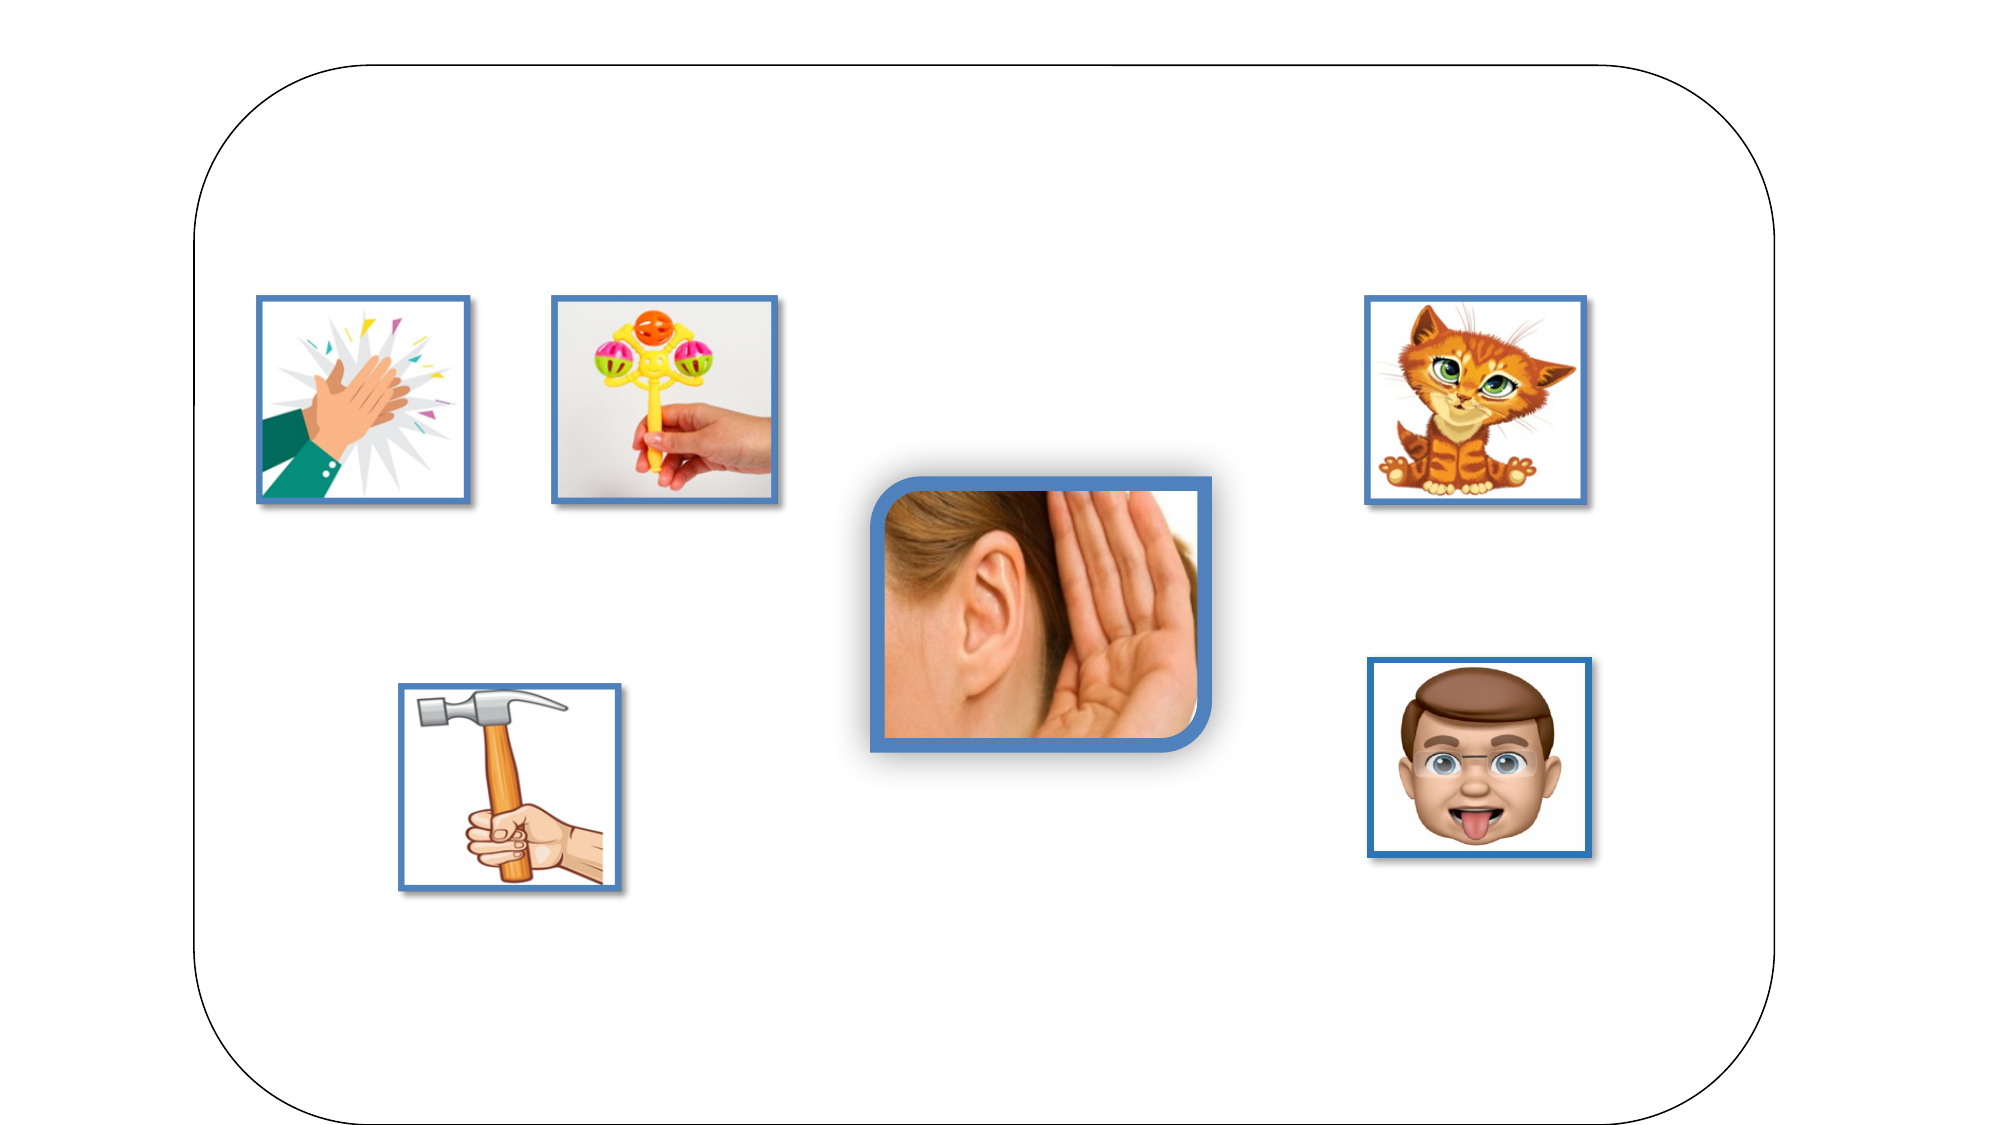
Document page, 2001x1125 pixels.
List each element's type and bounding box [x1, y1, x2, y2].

picture [1360, 291, 1601, 519]
picture [547, 291, 792, 518]
picture [252, 291, 484, 518]
picture [1373, 662, 1586, 852]
picture [394, 679, 635, 905]
text_box [193, 65, 1775, 1125]
picture [877, 483, 1205, 746]
